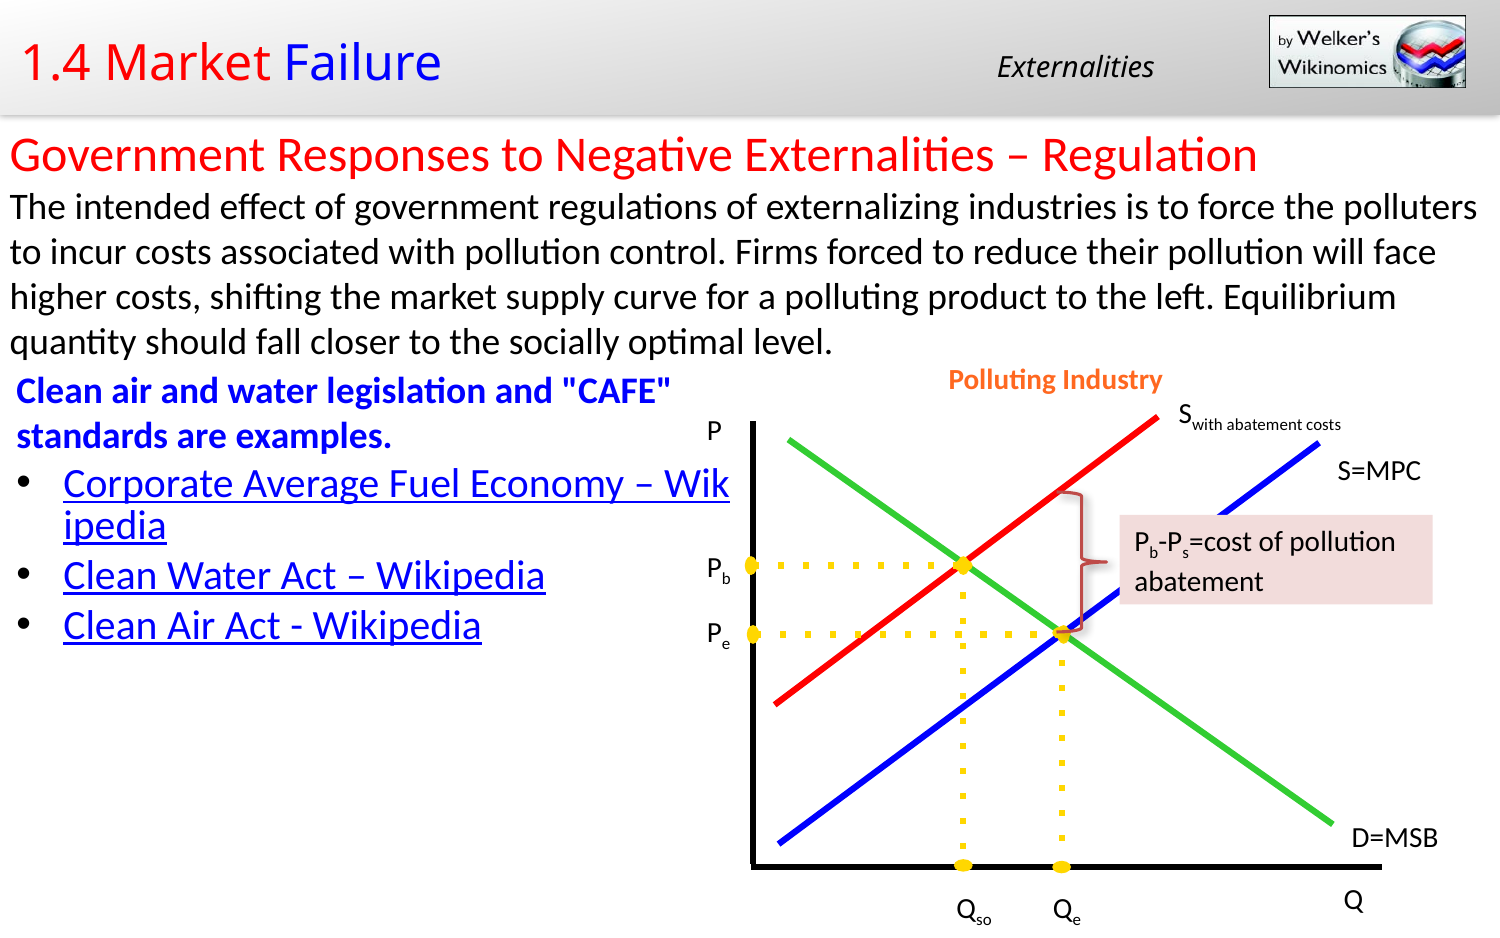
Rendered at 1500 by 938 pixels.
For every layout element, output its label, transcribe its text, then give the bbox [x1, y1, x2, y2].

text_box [0, 0, 1500, 115]
text_box Clean air and water legislation and "CAFE" standards are examples. Corporate Average Fuel Economy – Wikipedia Clean Water Act – Wikipedia Clean Air Act - Wikipedia [1, 358, 686, 614]
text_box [691, 352, 1495, 933]
text_box Government Responses to Negative Externalities – Regulation The intended effect of government regulations of externalizing industries is to force the polluters to incur costs associated with pollution control. Firms forced to reduce their pollution will face higher costs, shifting the market supply curve for a polluting product to the left. Equilibrium quantity should fall closer to the socially optimal level. [0, 123, 1500, 370]
